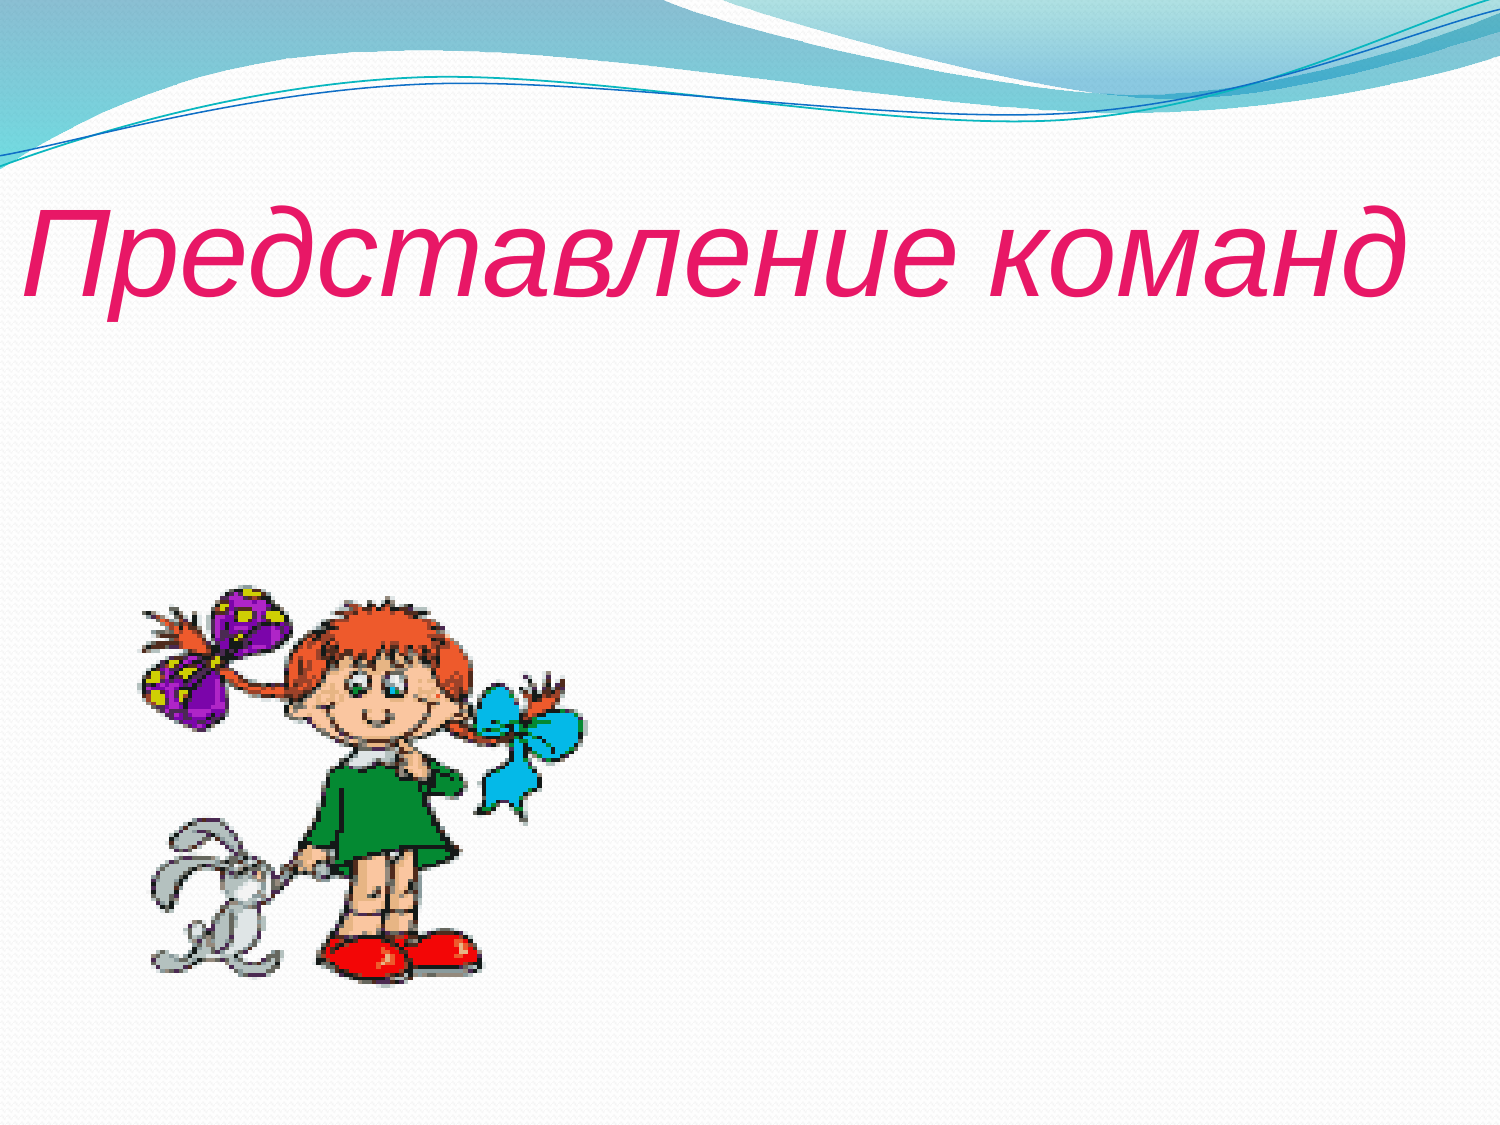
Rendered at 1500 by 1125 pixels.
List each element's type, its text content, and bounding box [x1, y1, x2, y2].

text_box Представление команд [0, 163, 1430, 329]
title [566, 0, 1500, 237]
picture [123, 573, 588, 996]
